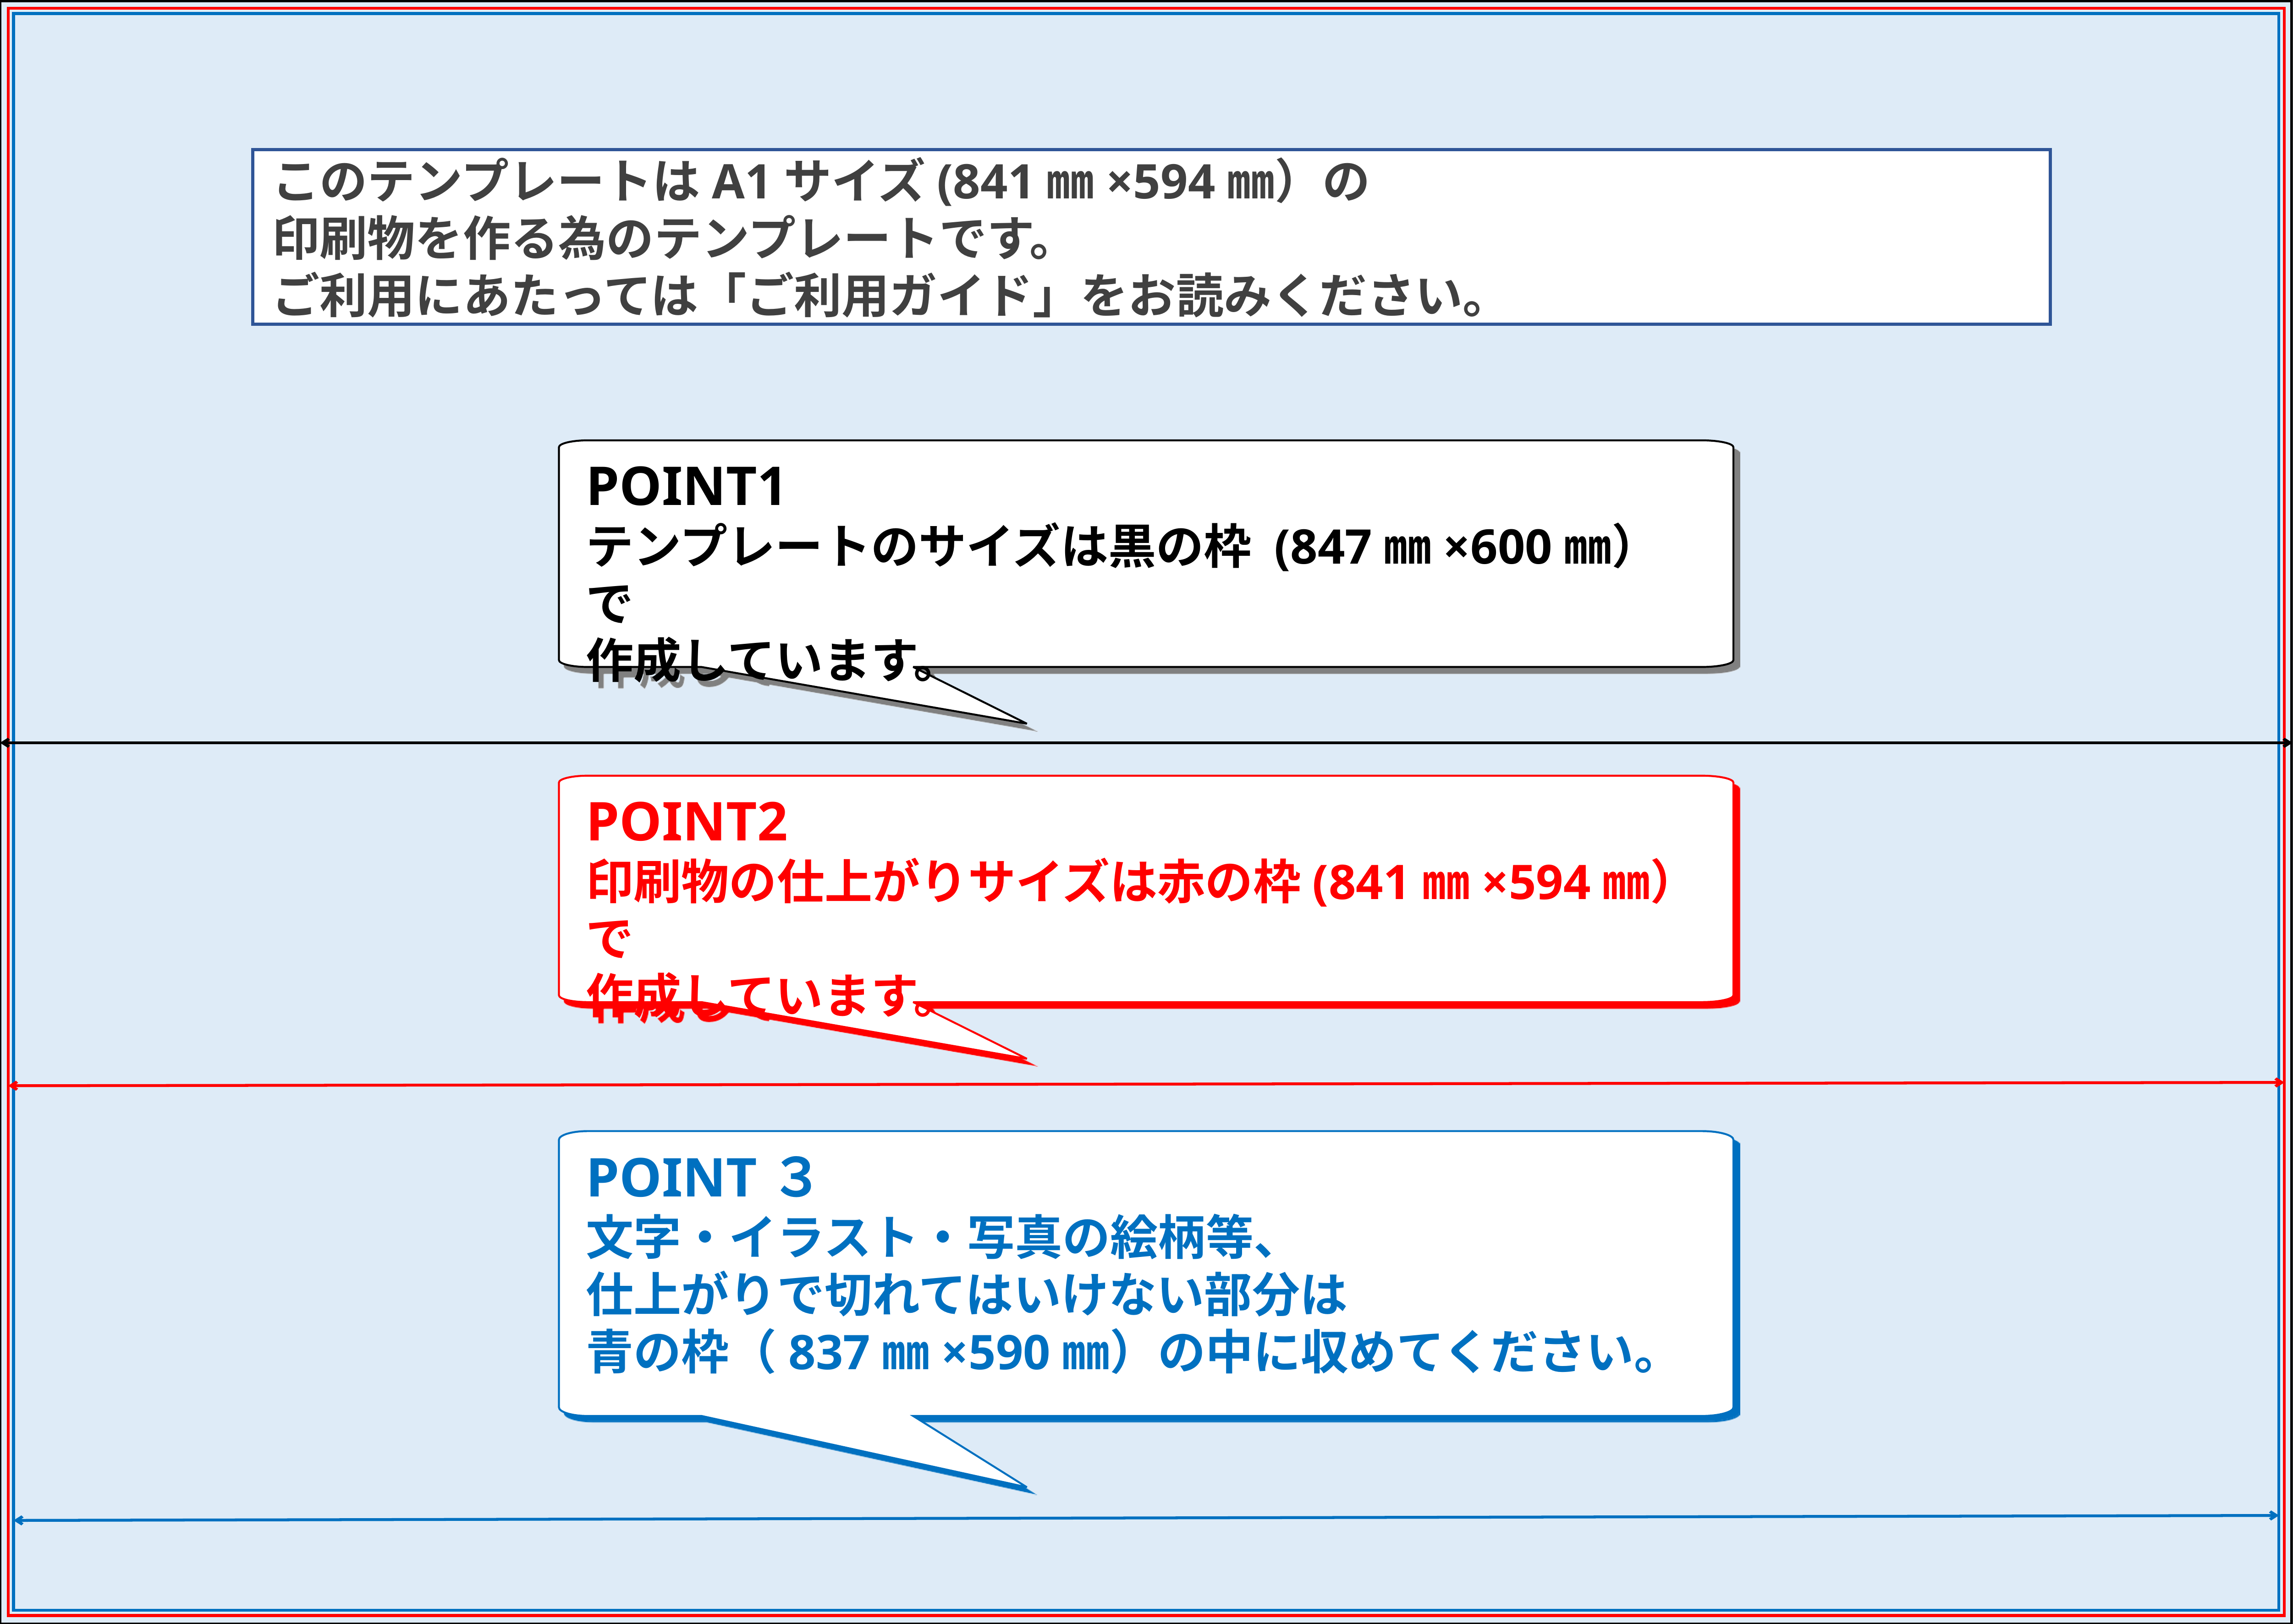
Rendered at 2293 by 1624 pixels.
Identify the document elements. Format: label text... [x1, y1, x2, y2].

text_box POINT1 テンプレートのサイズは黒の枠 (847㎜×600㎜）で 作成しています。 [559, 440, 1734, 724]
text_box [0, 0, 2292, 742]
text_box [13, 1515, 2279, 1520]
text_box [2279, 744, 2285, 1082]
text_box [13, 13, 2279, 741]
text_box [0, 743, 2292, 1624]
text_box [13, 744, 2279, 1082]
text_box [8, 1082, 2285, 1086]
text_box [8, 1086, 2285, 1616]
text_box このテンプレートはA1サイズ(841㎜×594㎜）の 印刷物を作る為のテンプレートです。 ご利用にあたっては「ご利用ガイド」をお読みください。 [252, 149, 2051, 325]
text_box [13, 1086, 2279, 1611]
text_box POINT３ 文字・イラスト・写真の絵柄等、 仕上がりで切れてはいけない部分は 青の枠（837㎜×590㎜）の中に収めてください。 [559, 1131, 1734, 1487]
text_box [8, 8, 2285, 741]
text_box POINT2 印刷物の仕上がりサイズは赤の枠(841㎜×594㎜）で 作成しています。 [559, 775, 1734, 1059]
text_box [8, 744, 13, 1082]
